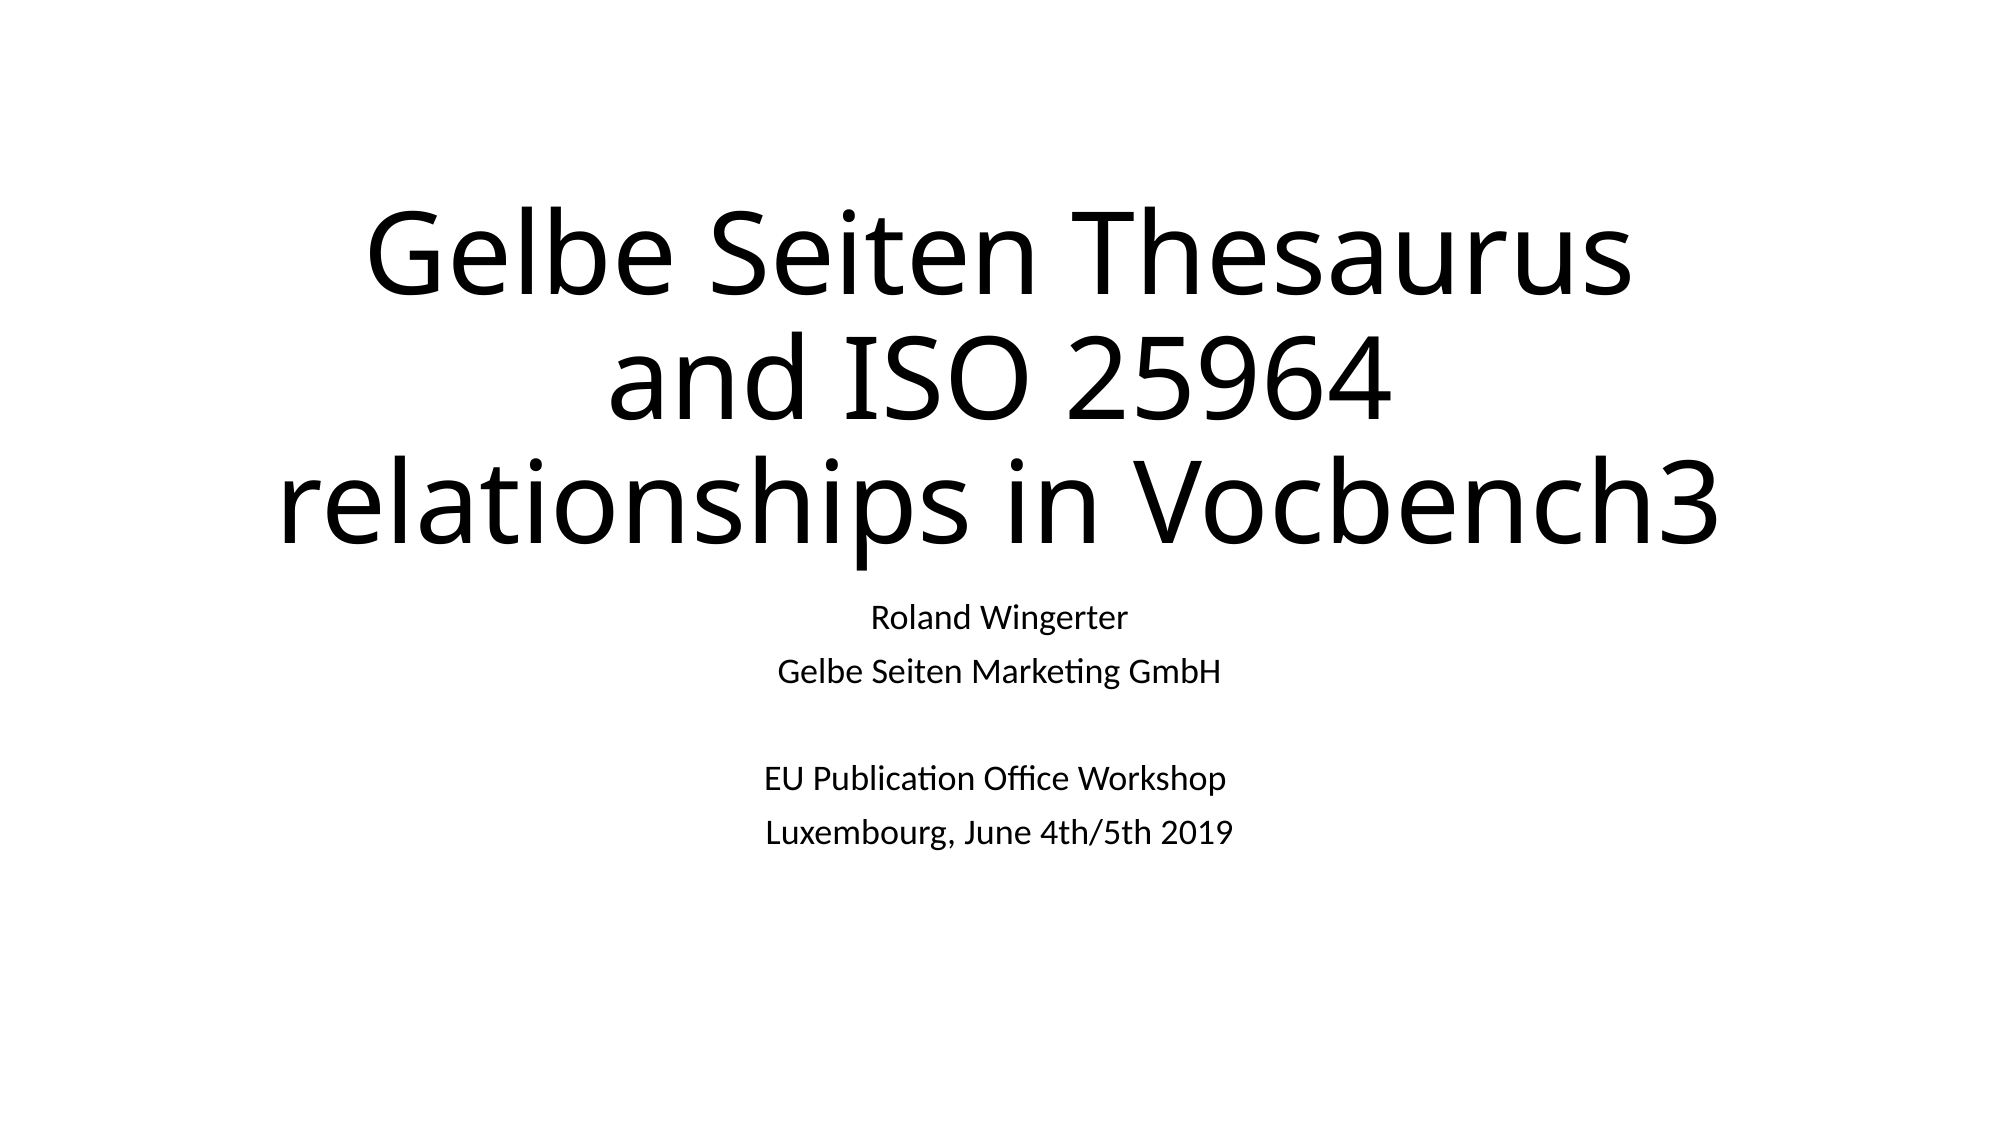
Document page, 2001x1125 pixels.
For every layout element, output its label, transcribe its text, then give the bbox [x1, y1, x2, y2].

subtitle Roland Wingerter Gelbe Seiten Marketing GmbH EU Publication Office Workshop Luxembourg, June 4th/5th 2019 [249, 590, 1750, 863]
title Gelbe Seiten Thesaurus and ISO 25964 relationships in Vocbench3 [249, 184, 1750, 576]
